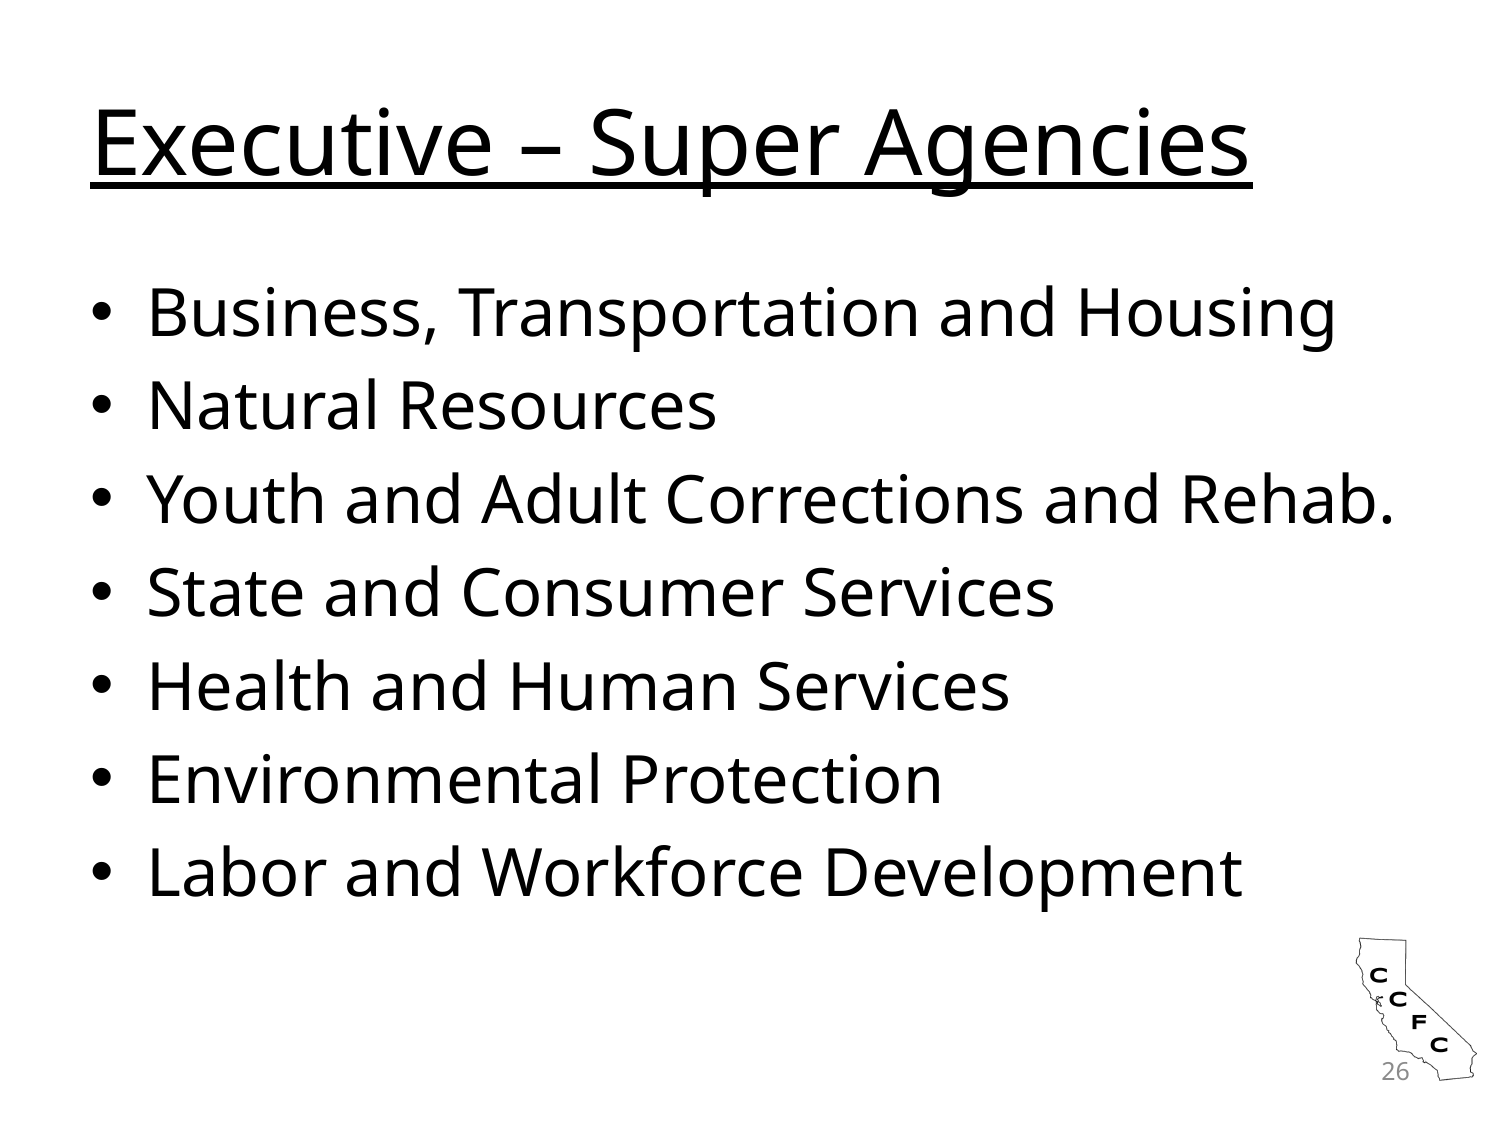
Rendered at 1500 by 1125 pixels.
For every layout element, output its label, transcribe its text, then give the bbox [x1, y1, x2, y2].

slide_number 26 [1074, 1042, 1425, 1103]
title Executive – Super Agencies [75, 45, 1425, 233]
list Business, Transportation and Housing Natural Resources Youth and Adult Corrections and Rehab. State and Consumer Services Health and Human Services Environmental Protection Labor and Workforce Development [75, 262, 1425, 1005]
picture [1350, 934, 1480, 1085]
